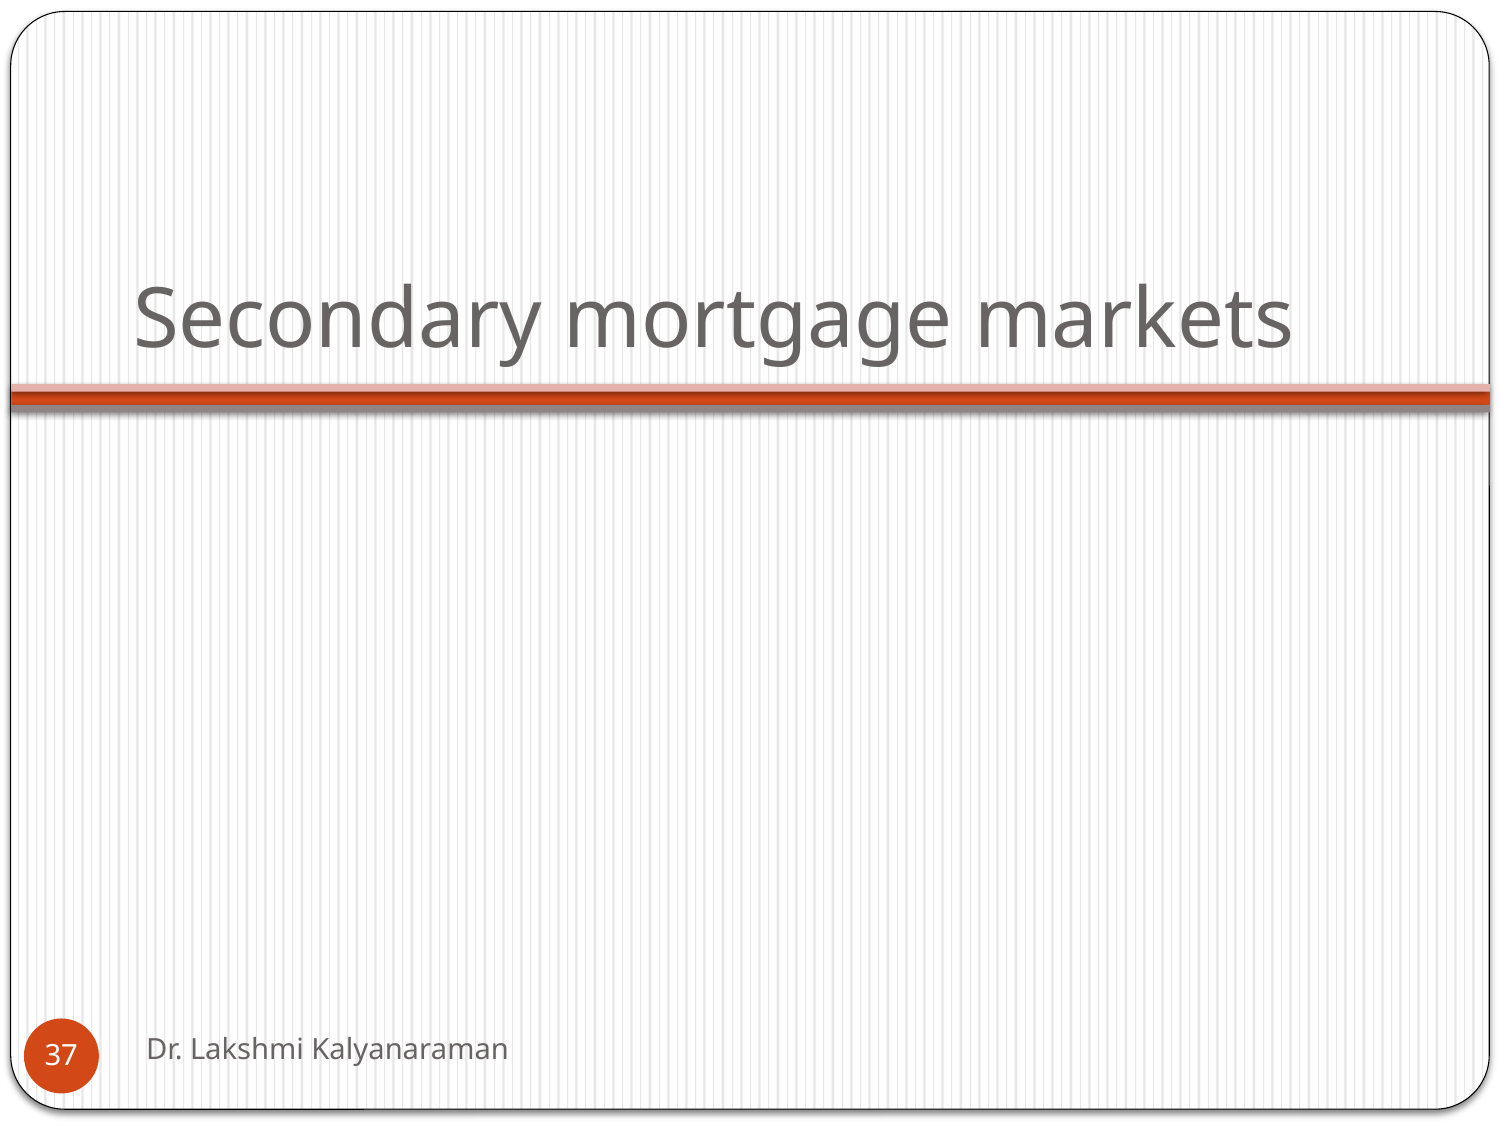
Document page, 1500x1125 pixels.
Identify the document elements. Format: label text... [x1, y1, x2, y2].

title Secondary mortgage markets [118, 156, 1394, 380]
footer Dr. Lakshmi Kalyanaraman [131, 1012, 788, 1088]
slide_number 37 [23, 1018, 99, 1094]
